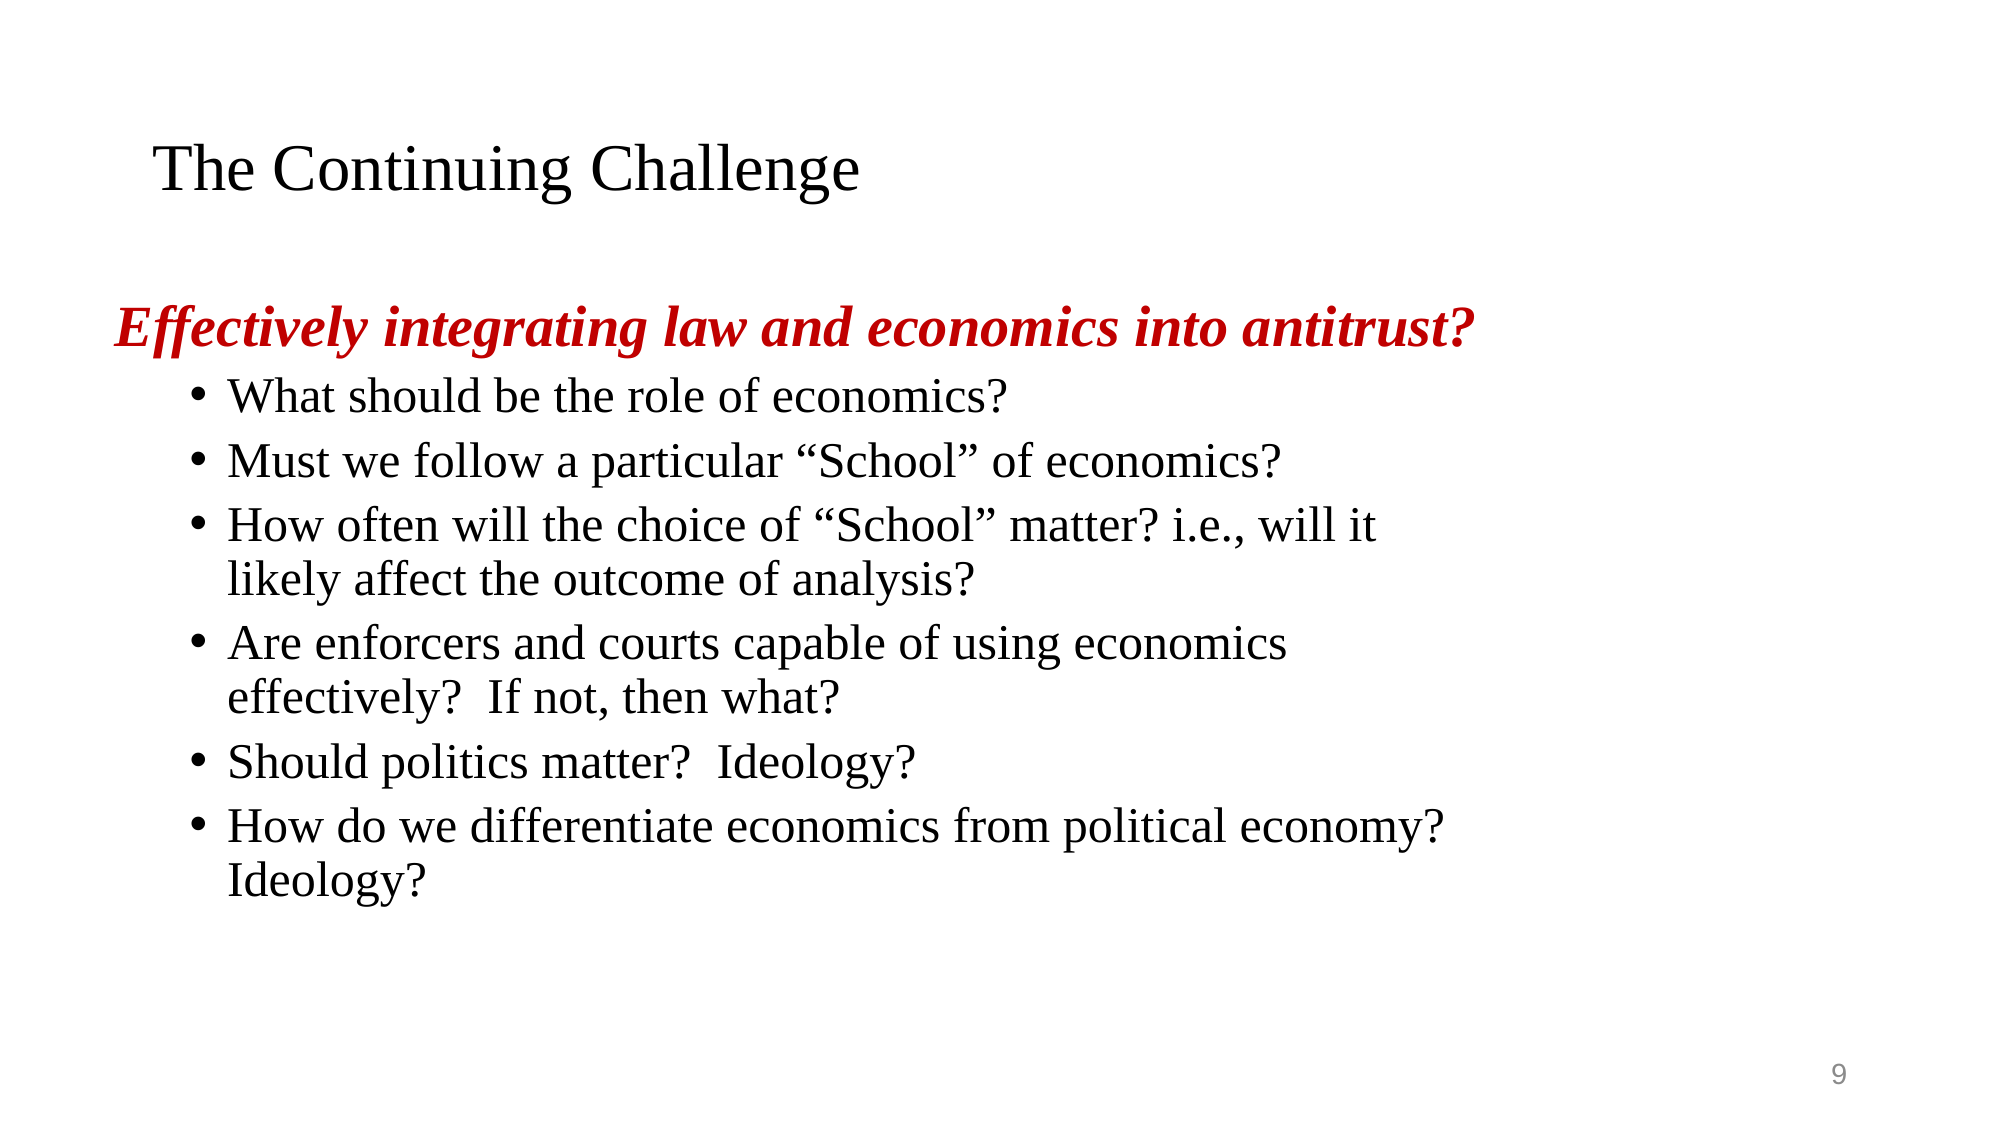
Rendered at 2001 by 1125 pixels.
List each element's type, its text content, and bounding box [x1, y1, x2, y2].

list Effectively integrating law and economics into antitrust? What should be the role of economics? Must we follow a particular “School” of economics? How often will the choice of “School” matter? i.e., will it likely affect the outcome of analysis? Are enforcers and courts capable of using economics effectively? If not, then what? Should politics matter? Ideology? How do we differentiate economics from political economy? Ideology? [99, 288, 1500, 1032]
slide_number 9 [1412, 1042, 1863, 1103]
title The Continuing Challenge [137, 59, 1863, 278]
